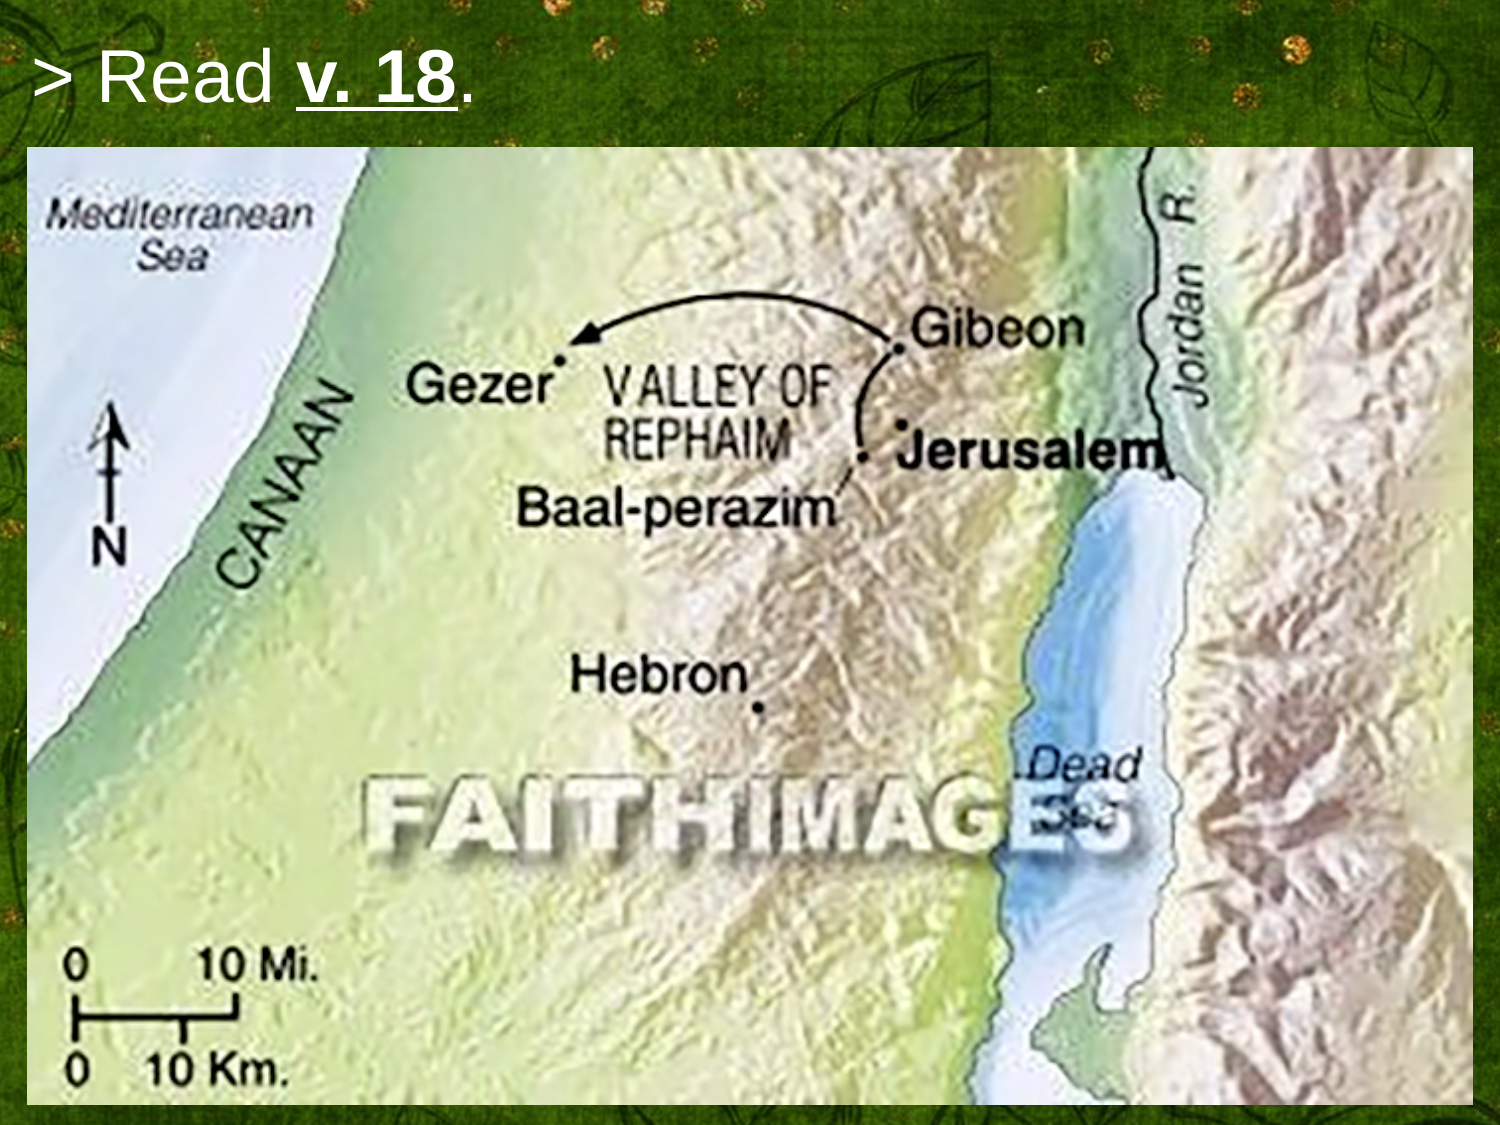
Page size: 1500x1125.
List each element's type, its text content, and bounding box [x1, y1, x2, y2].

subtitle > Read v. 18. [16, 20, 1482, 1108]
picture [0, 0, 1500, 1125]
